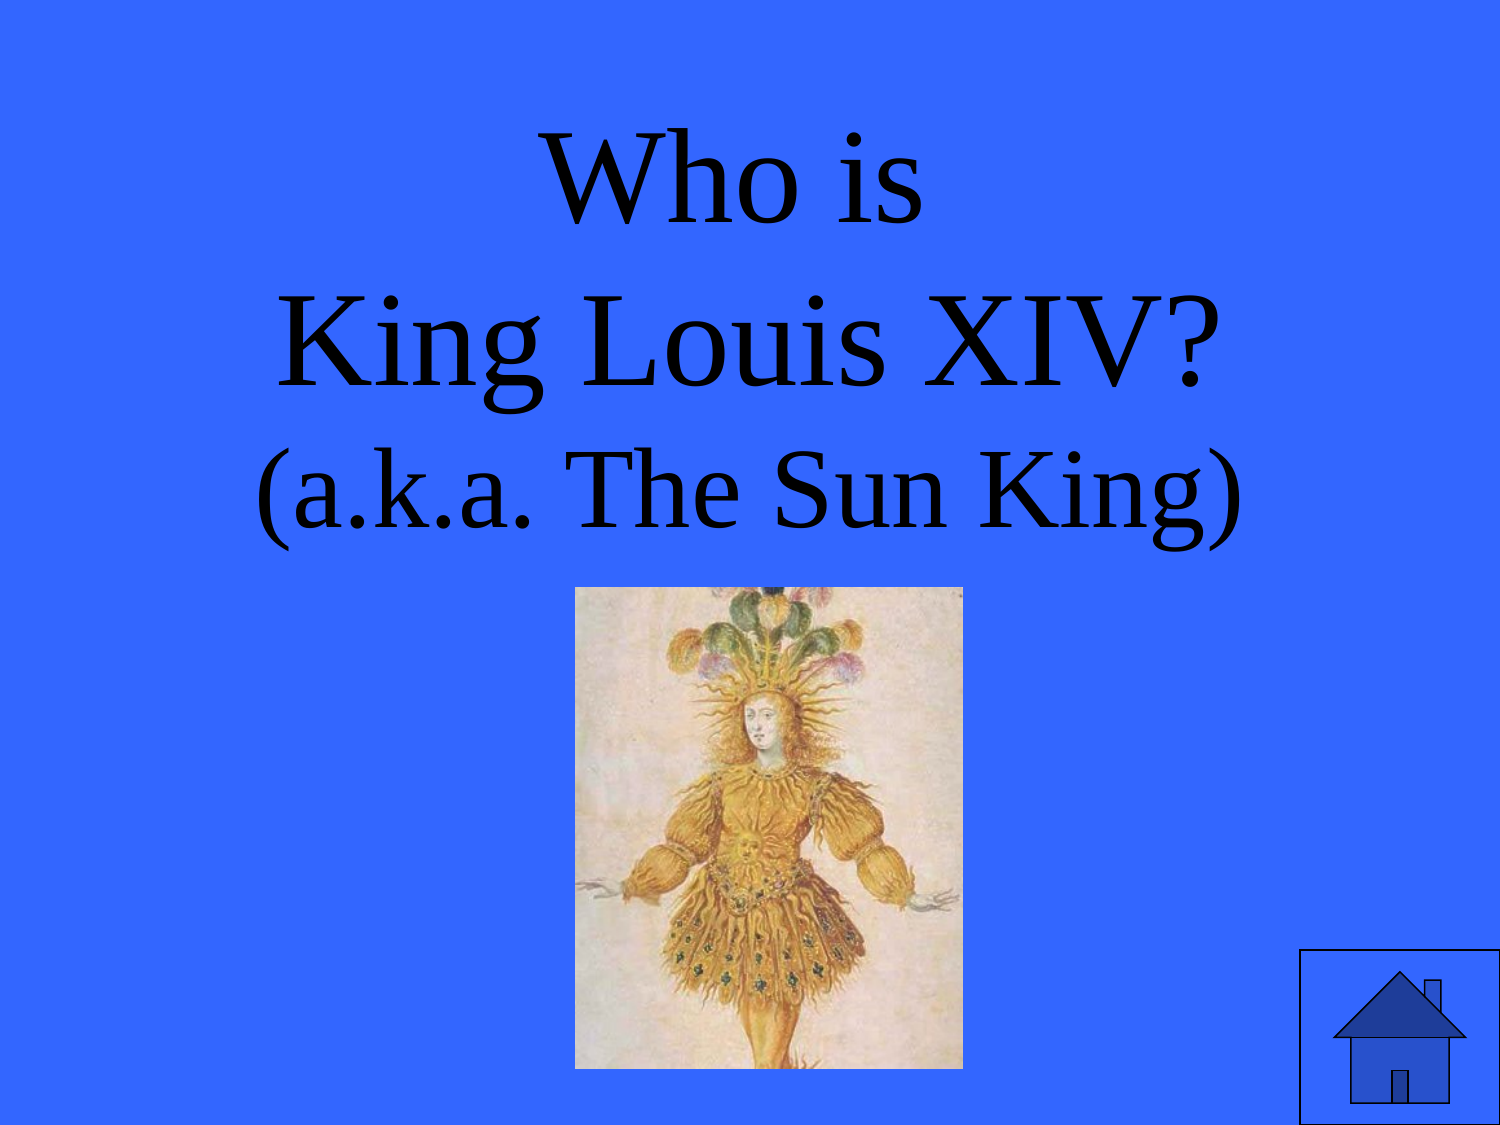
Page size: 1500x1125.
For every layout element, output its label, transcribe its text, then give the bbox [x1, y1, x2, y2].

picture [574, 587, 964, 1069]
title Who is King Louis XIV? (a.k.a. The Sun King) [112, 75, 1388, 563]
text_box [1299, 950, 1500, 1125]
